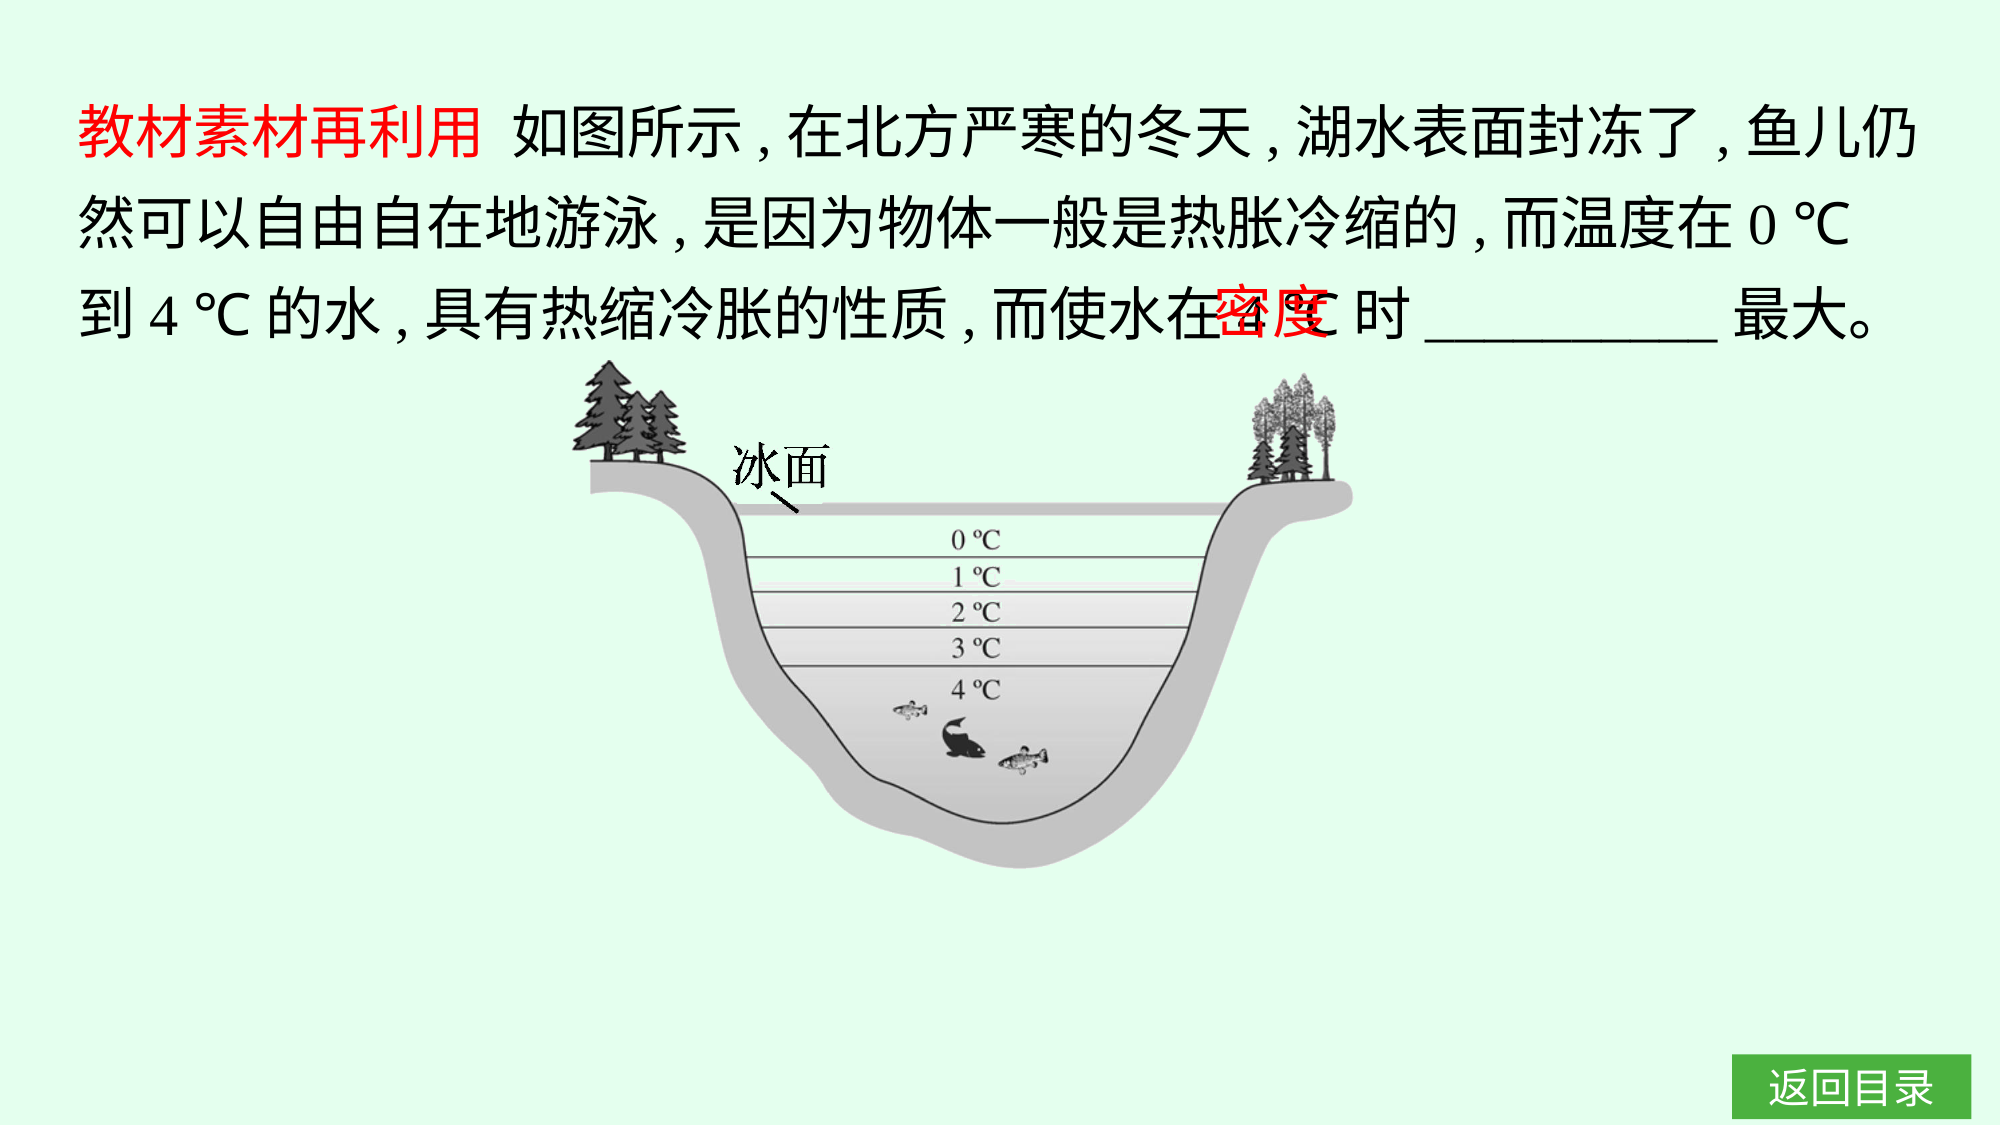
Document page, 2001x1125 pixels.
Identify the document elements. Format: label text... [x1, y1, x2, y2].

text_box 密度 [1199, 247, 1359, 353]
picture [560, 354, 1363, 873]
text_box 教材素材再利用 如图所示,在北方严寒的冬天,湖水表面封冻了,鱼儿仍然可以自由自在地游泳,是因为物体一般是热胀冷缩的,而温度在0 ℃到4 ℃的水,具有热缩冷胀的性质,而使水在4 ℃时__________最大。 [62, 66, 1938, 355]
